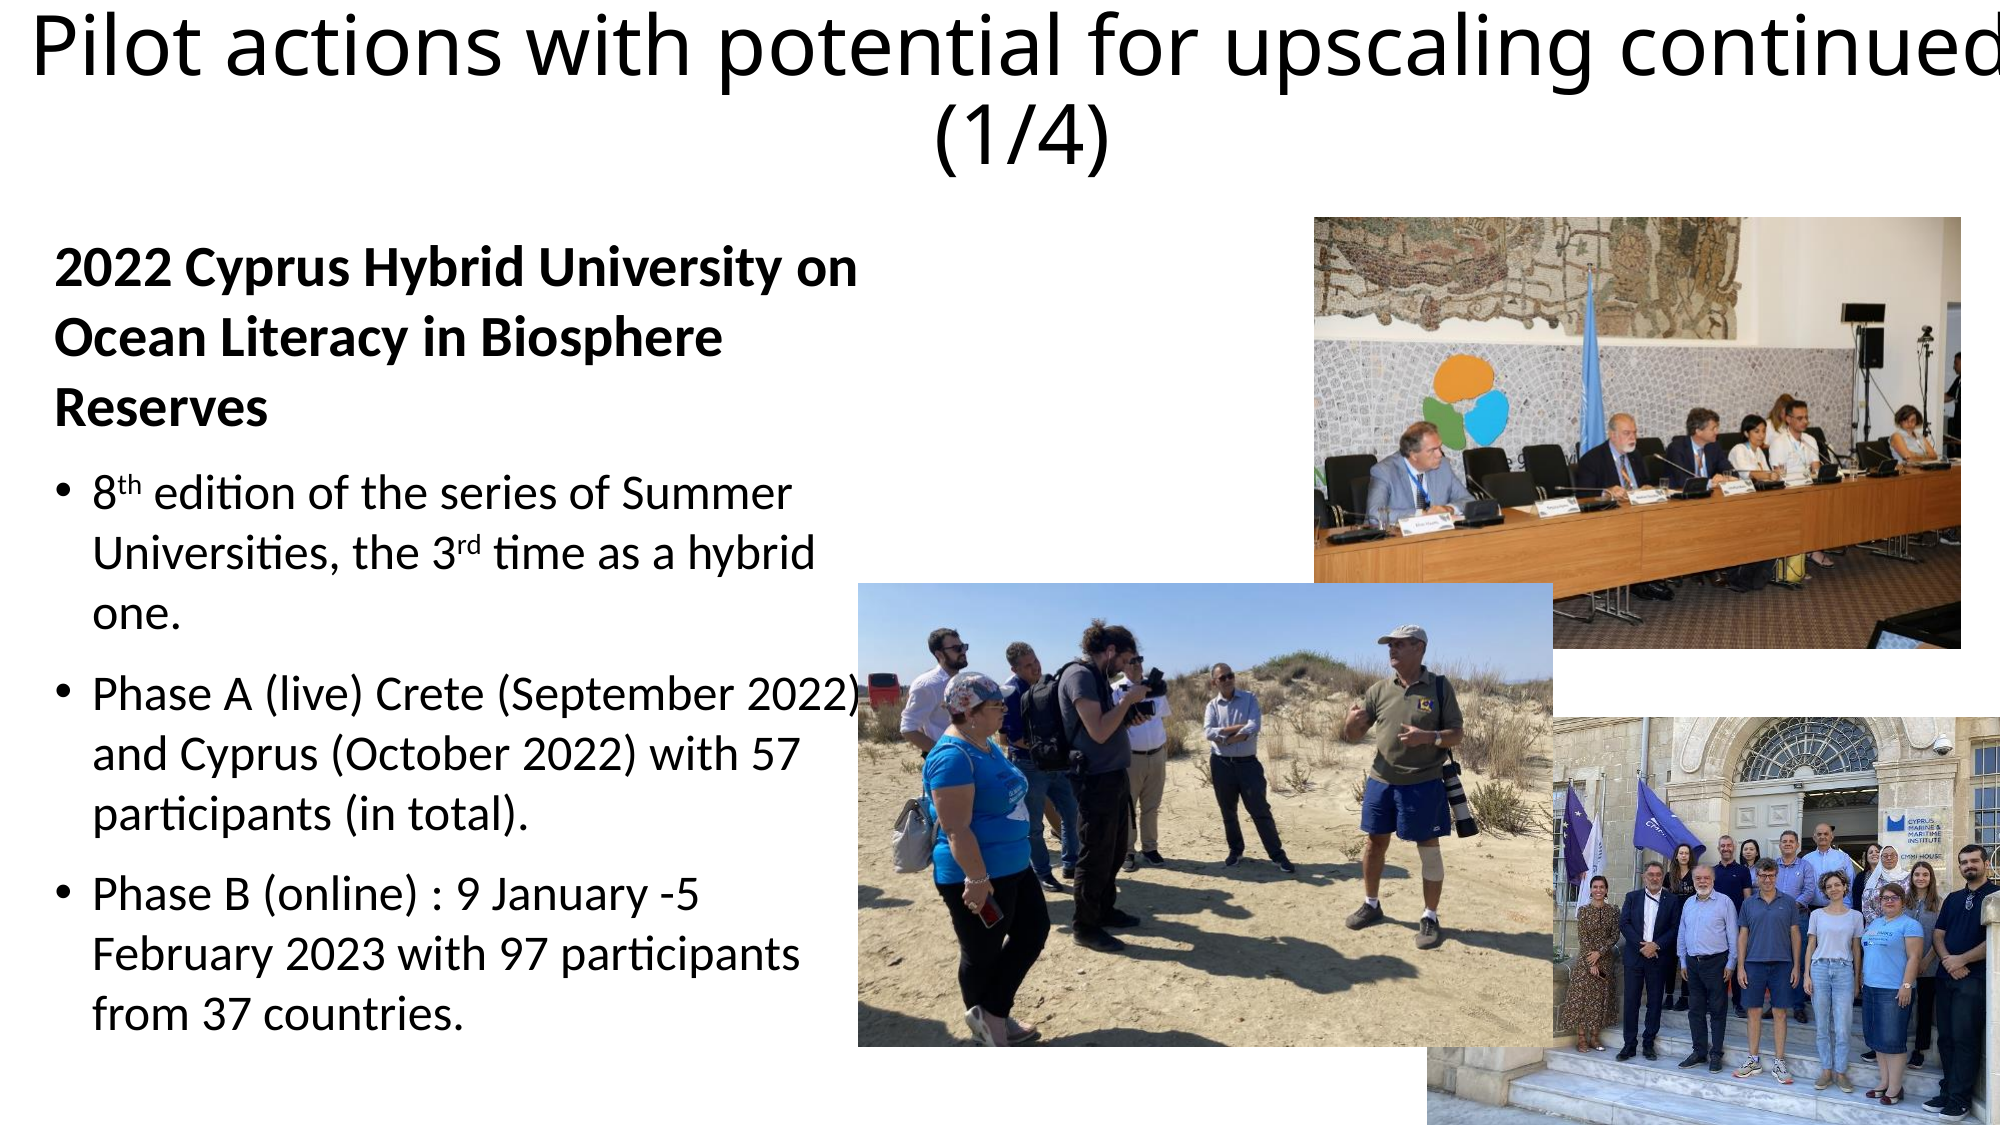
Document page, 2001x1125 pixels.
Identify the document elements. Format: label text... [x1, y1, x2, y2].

list 2022 Cyprus Hybrid University on Ocean Literacy in Biosphere Reserves 8th edition of the series of Summer Universities, the 3rd time as a hybrid one. Phase A (live) Crete (September 2022) and Cyprus (October 2022) with 57 participants (in total). Phase B (online) : 9 January -5 February 2023 with 97 participants from 37 countries. [39, 220, 907, 1029]
title Pilot actions with potential for upscaling continued (1/4) [0, 0, 2000, 202]
picture [858, 217, 2000, 1125]
